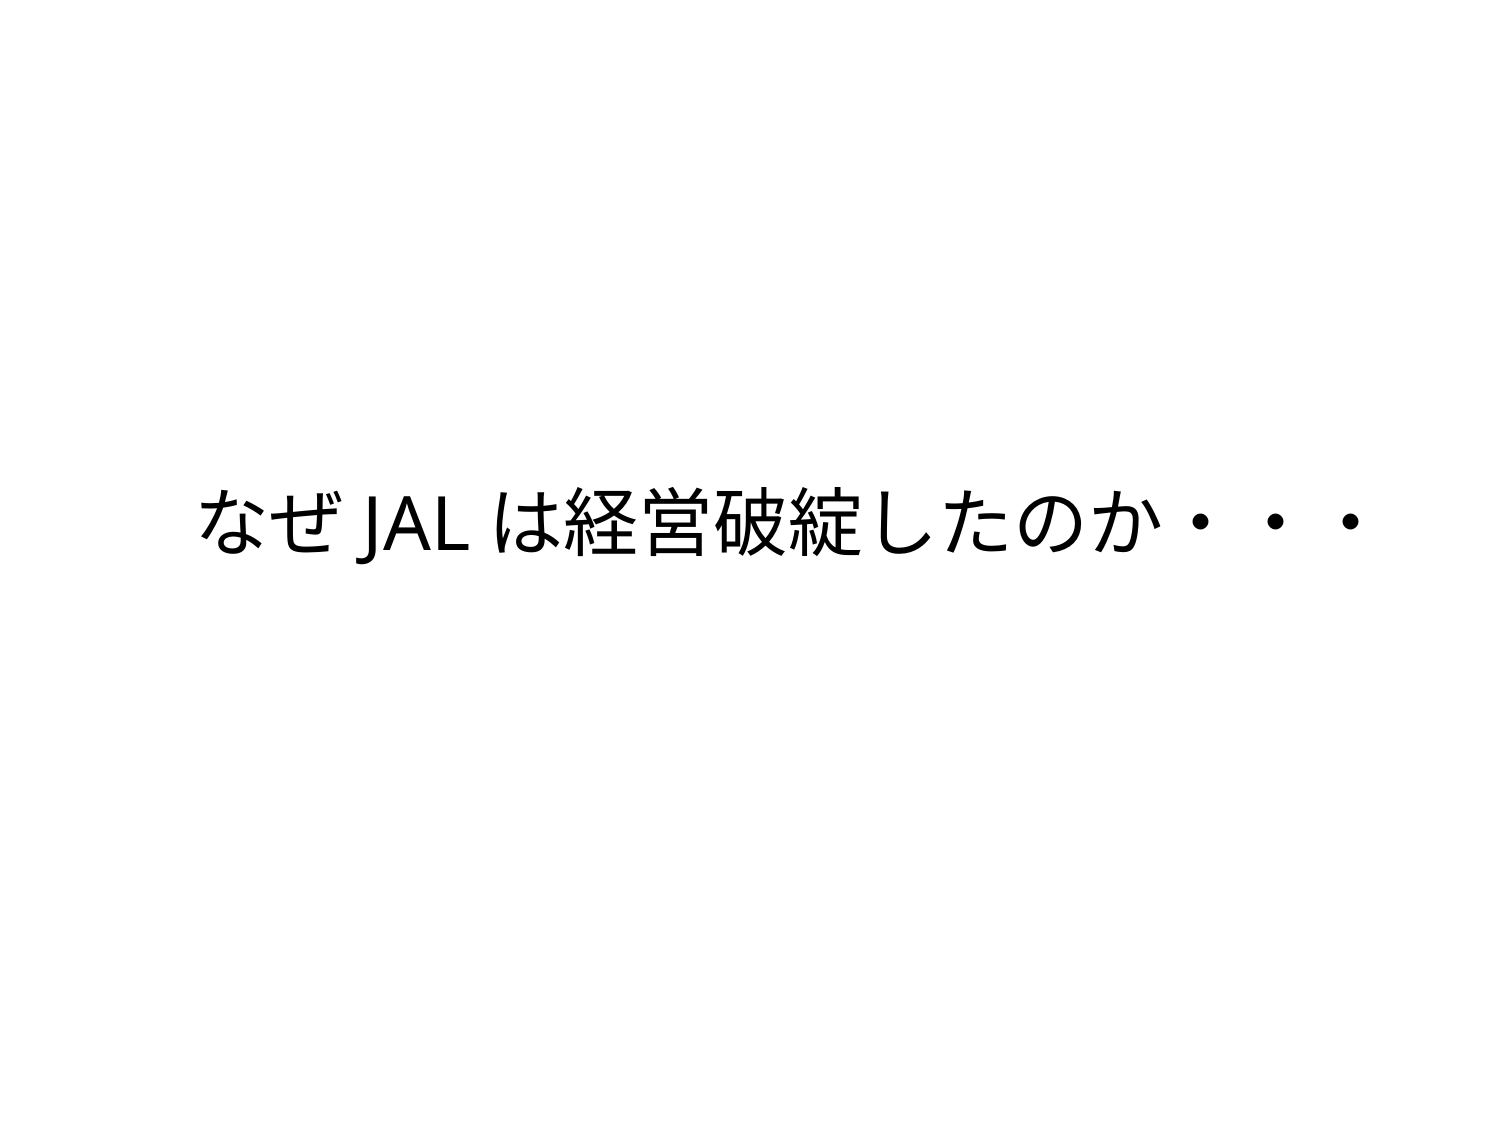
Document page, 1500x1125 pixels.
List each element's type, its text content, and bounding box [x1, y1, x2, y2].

text_box なぜJALは経営破綻したのか・・・ [180, 467, 1404, 573]
